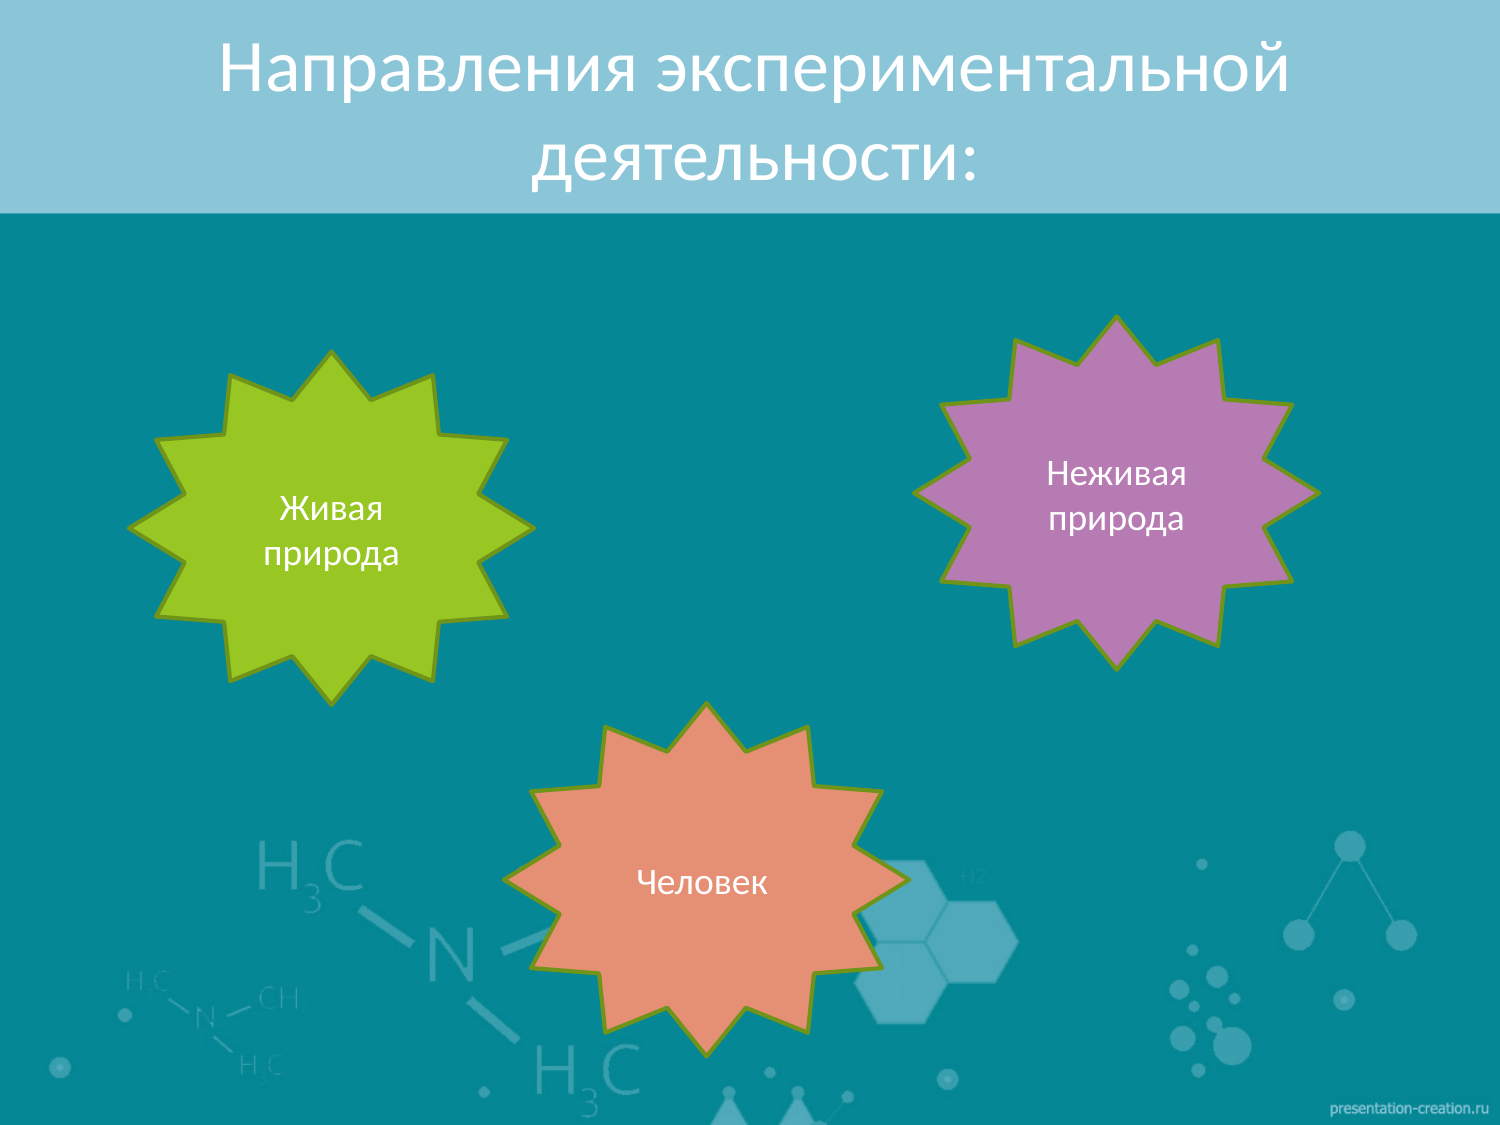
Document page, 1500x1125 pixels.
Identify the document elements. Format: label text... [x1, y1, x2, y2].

title Направления экспериментальной деятельности: [41, 8, 1471, 204]
list . [147, 408, 1483, 1035]
text_box Неживая природа [911, 314, 1322, 672]
picture [0, 0, 1500, 1125]
text_box Человек [501, 700, 912, 1059]
text_box Живая природа [126, 349, 537, 707]
